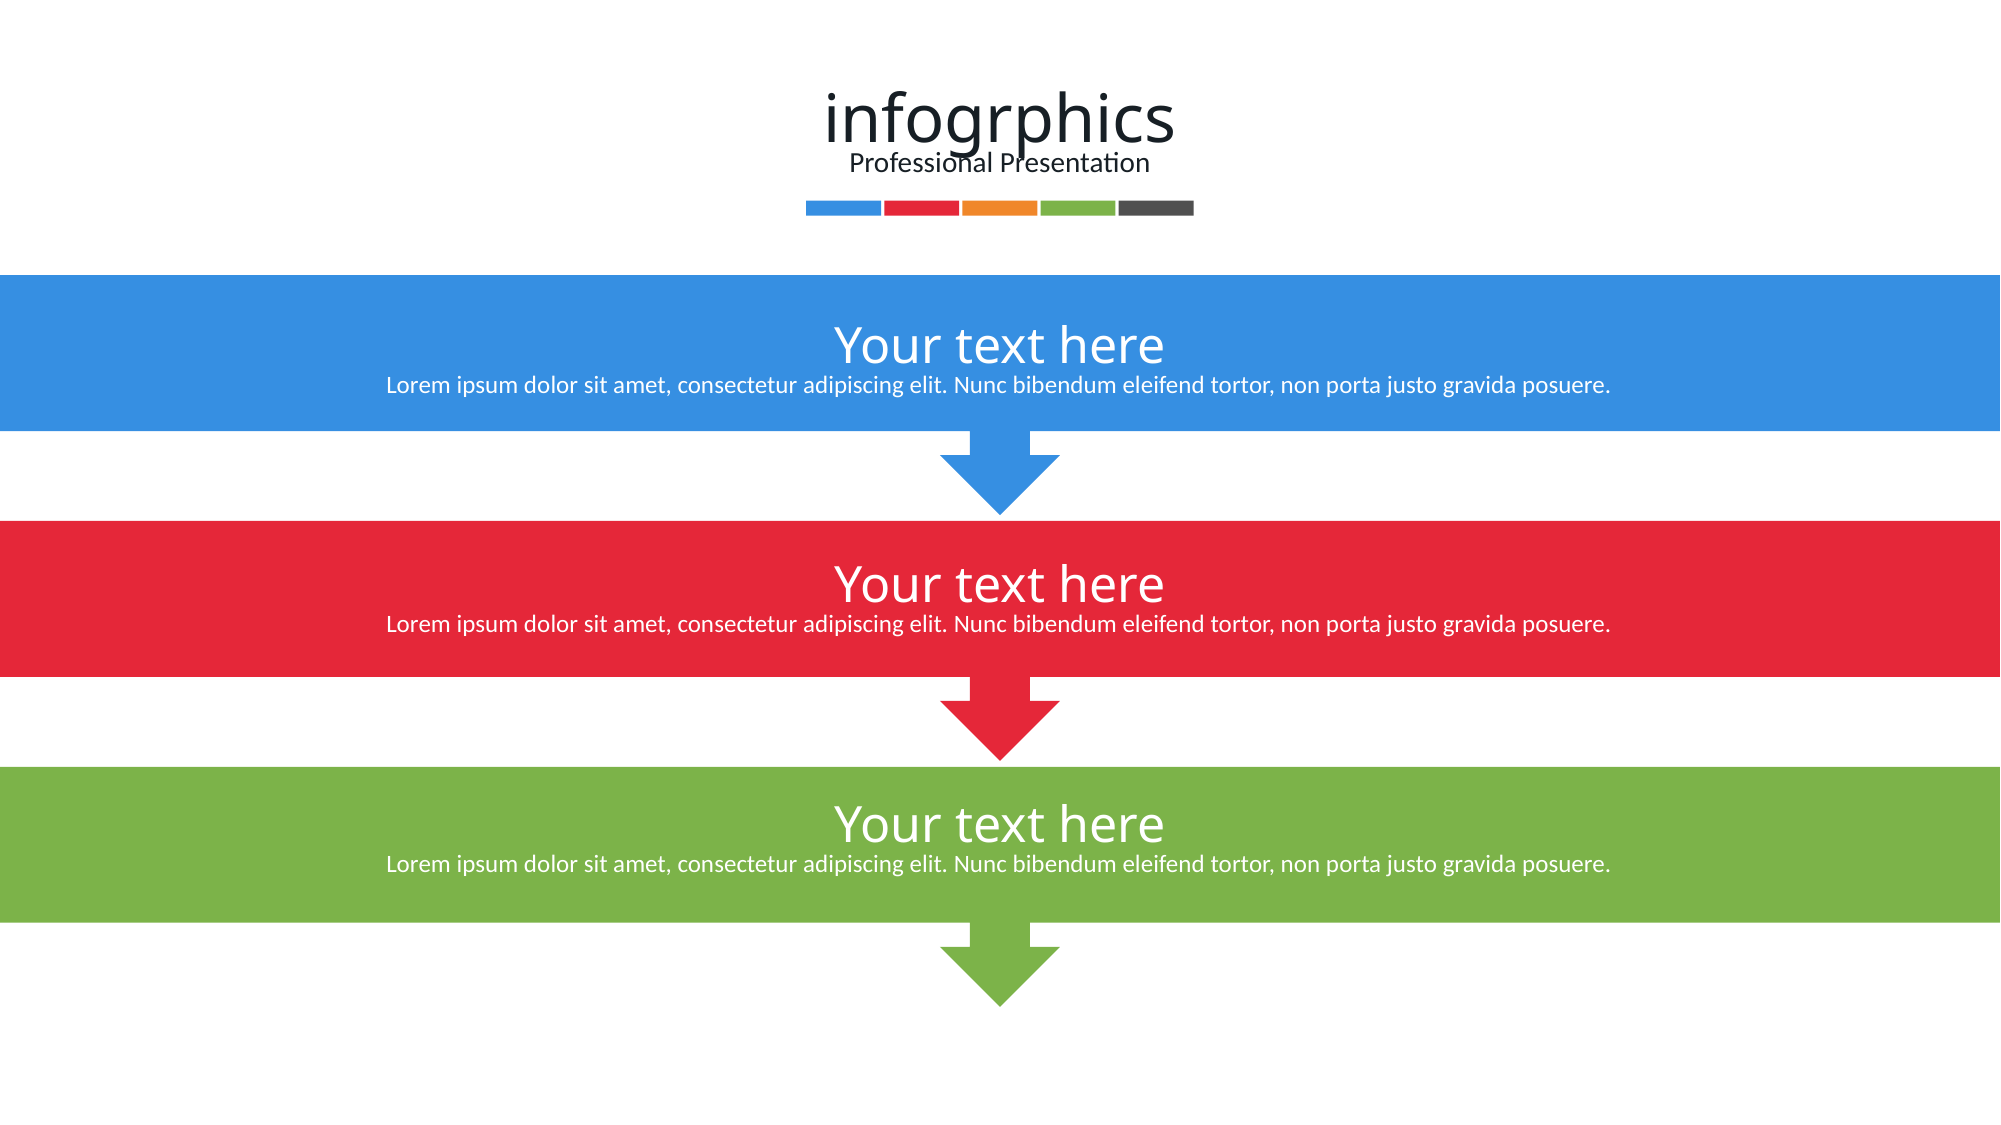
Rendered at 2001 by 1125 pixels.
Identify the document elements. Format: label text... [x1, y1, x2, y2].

text_box [0, 519, 2000, 545]
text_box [0, 68, 2000, 216]
text_box Lorem ipsum dolor sit amet, consectetur adipiscing elit. Nunc bibendum eleifend tortor, non porta justo gravida posuere. [0, 381, 2000, 406]
text_box Your text here [0, 306, 2000, 381]
text_box Your text here [0, 785, 2000, 861]
text_box [0, 274, 2000, 306]
text_box Lorem ipsum dolor sit amet, consectetur adipiscing elit. Nunc bibendum eleifend tortor, non porta justo gravida posuere. [0, 620, 2000, 645]
text_box [0, 765, 2000, 785]
text_box Lorem ipsum dolor sit amet, consectetur adipiscing elit. Nunc bibendum eleifend tortor, non porta justo gravida posuere. [0, 861, 2000, 886]
text_box [0, 406, 2000, 517]
text_box [0, 886, 2000, 1009]
text_box [0, 645, 2000, 763]
text_box Your text here [0, 545, 2000, 620]
